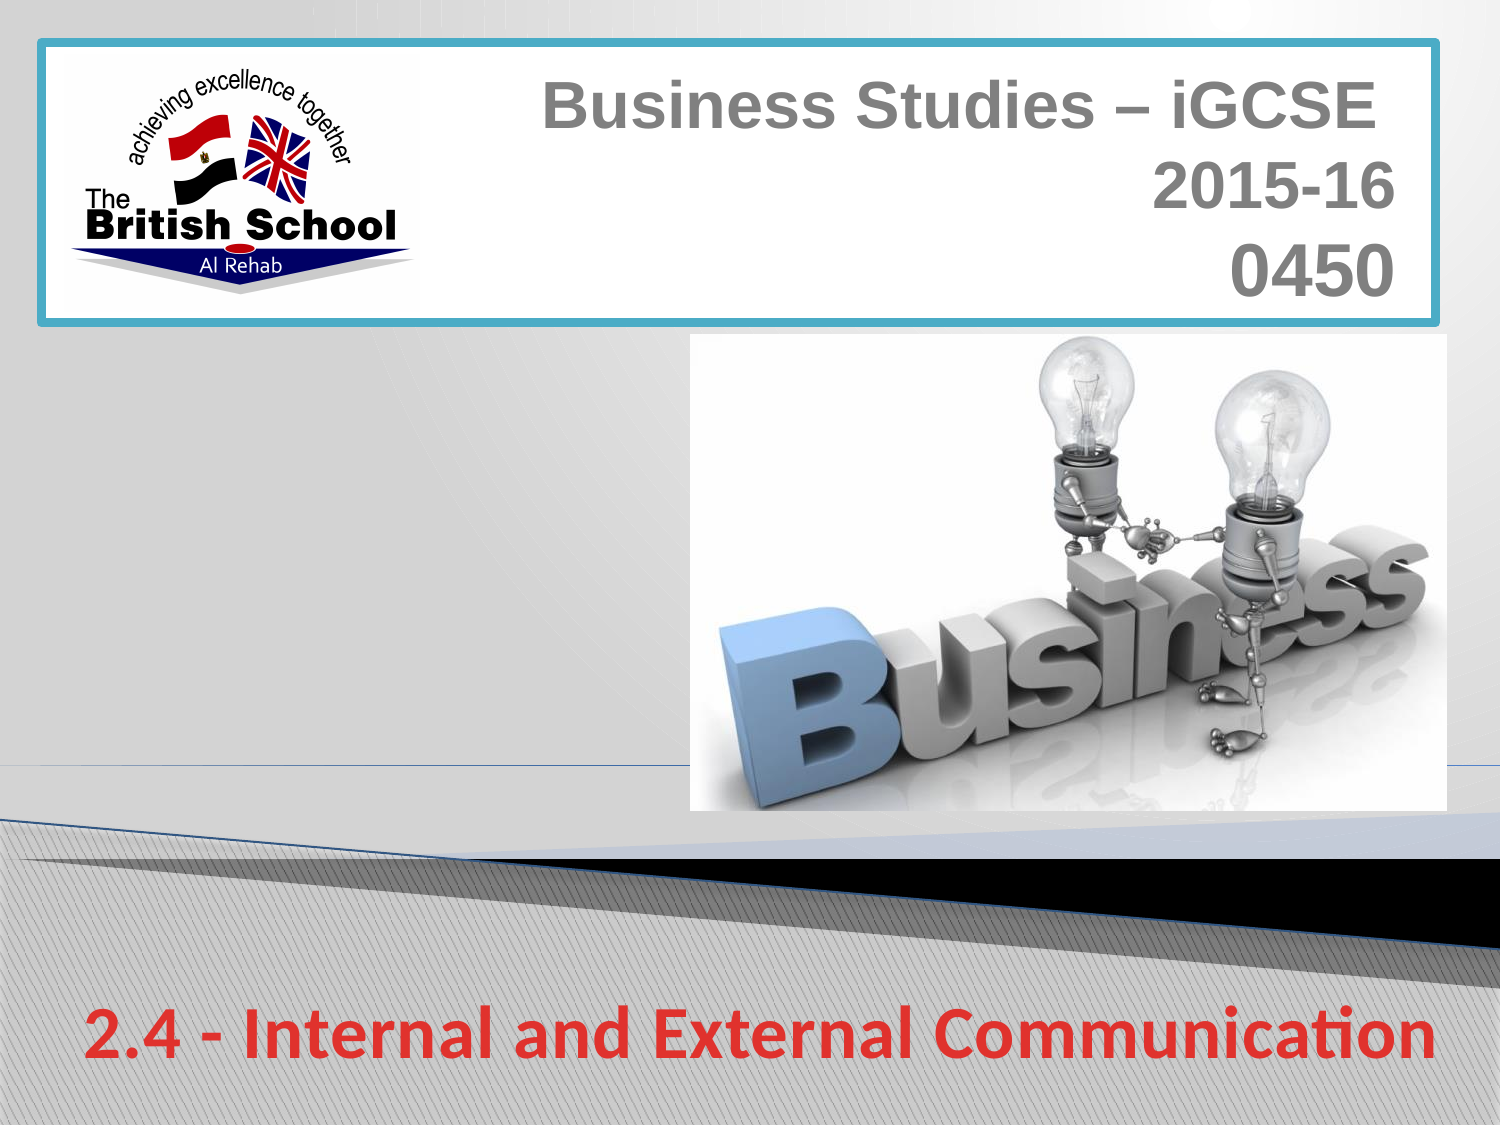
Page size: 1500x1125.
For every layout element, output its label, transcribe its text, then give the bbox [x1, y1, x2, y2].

picture [5, 859, 1500, 989]
subtitle 2.4 - Internal and External Communication [41, 975, 1459, 1103]
picture [64, 54, 420, 312]
text_box Business Studies – iGCSE 2015-16 0450 [420, 54, 1412, 320]
picture [690, 334, 1448, 811]
text_box [37, 38, 1440, 327]
